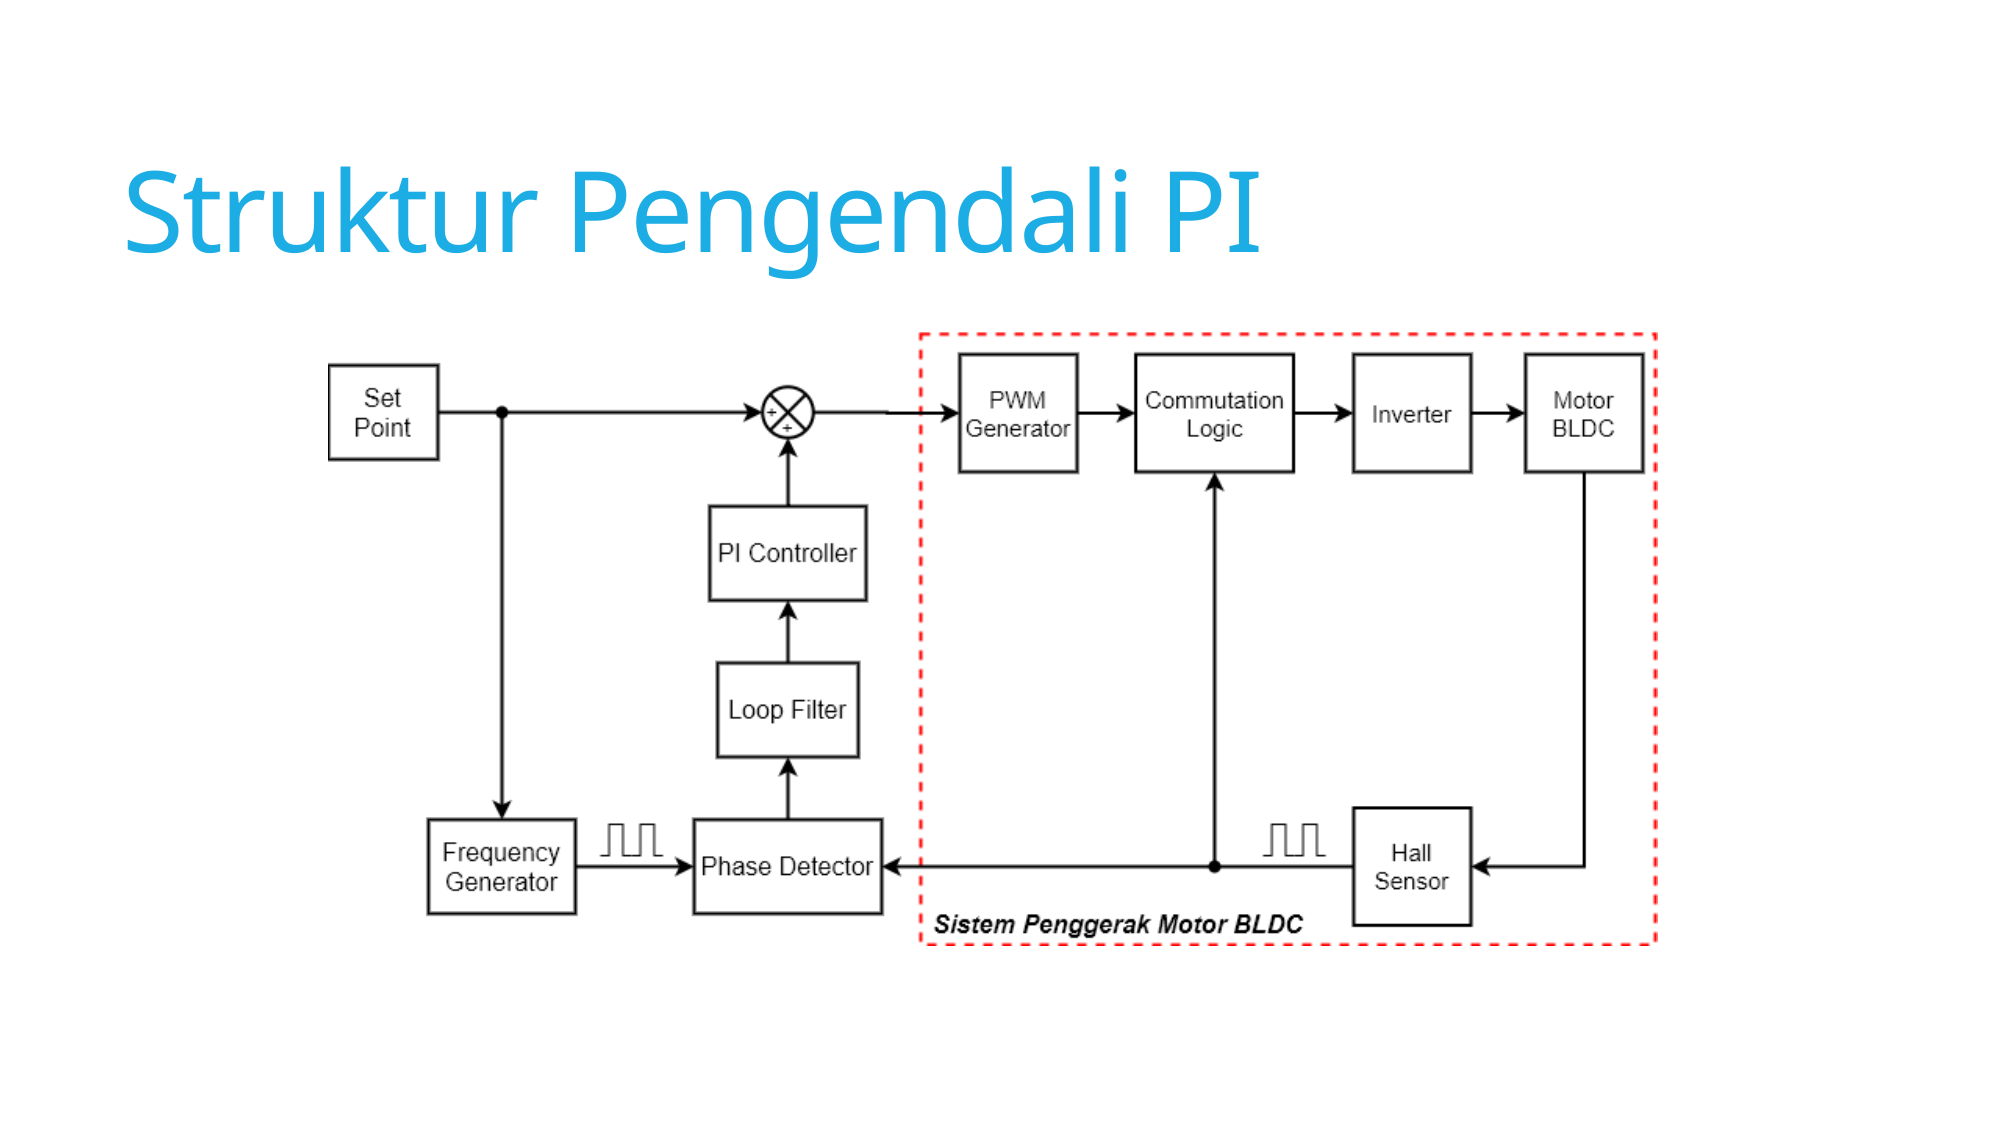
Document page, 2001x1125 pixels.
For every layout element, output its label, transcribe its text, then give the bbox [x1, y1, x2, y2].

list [327, 332, 1658, 946]
title Struktur Pengendali PI [107, 81, 1875, 354]
